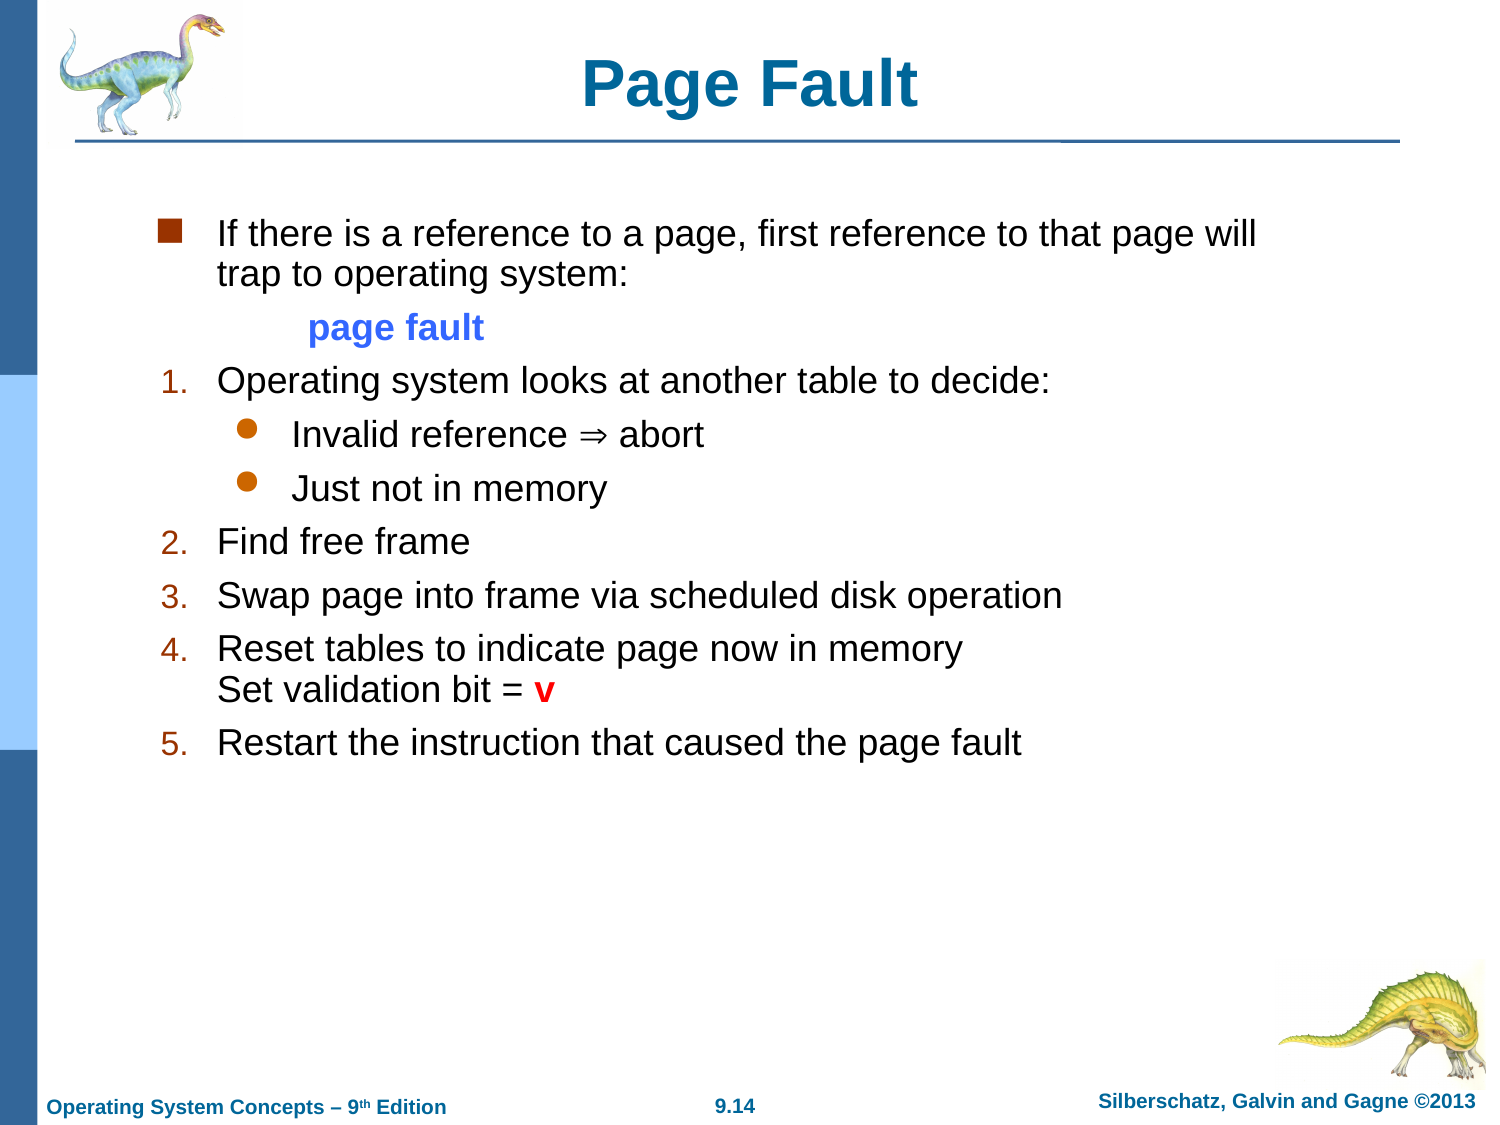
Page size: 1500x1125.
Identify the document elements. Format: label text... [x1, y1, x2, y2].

title Page Fault [74, 32, 1426, 128]
picture [1275, 959, 1486, 1090]
picture [46, 0, 243, 149]
list If there is a reference to a page, first reference to that page will trap to operating system: page fault Operating system looks at another table to decide: Invalid reference  abort Just not in memory Find free frame Swap page into frame via scheduled disk operation Reset tables to indicate page now in memory Set validation bit = v Restart the instruction that caused the page fault [145, 148, 1317, 840]
